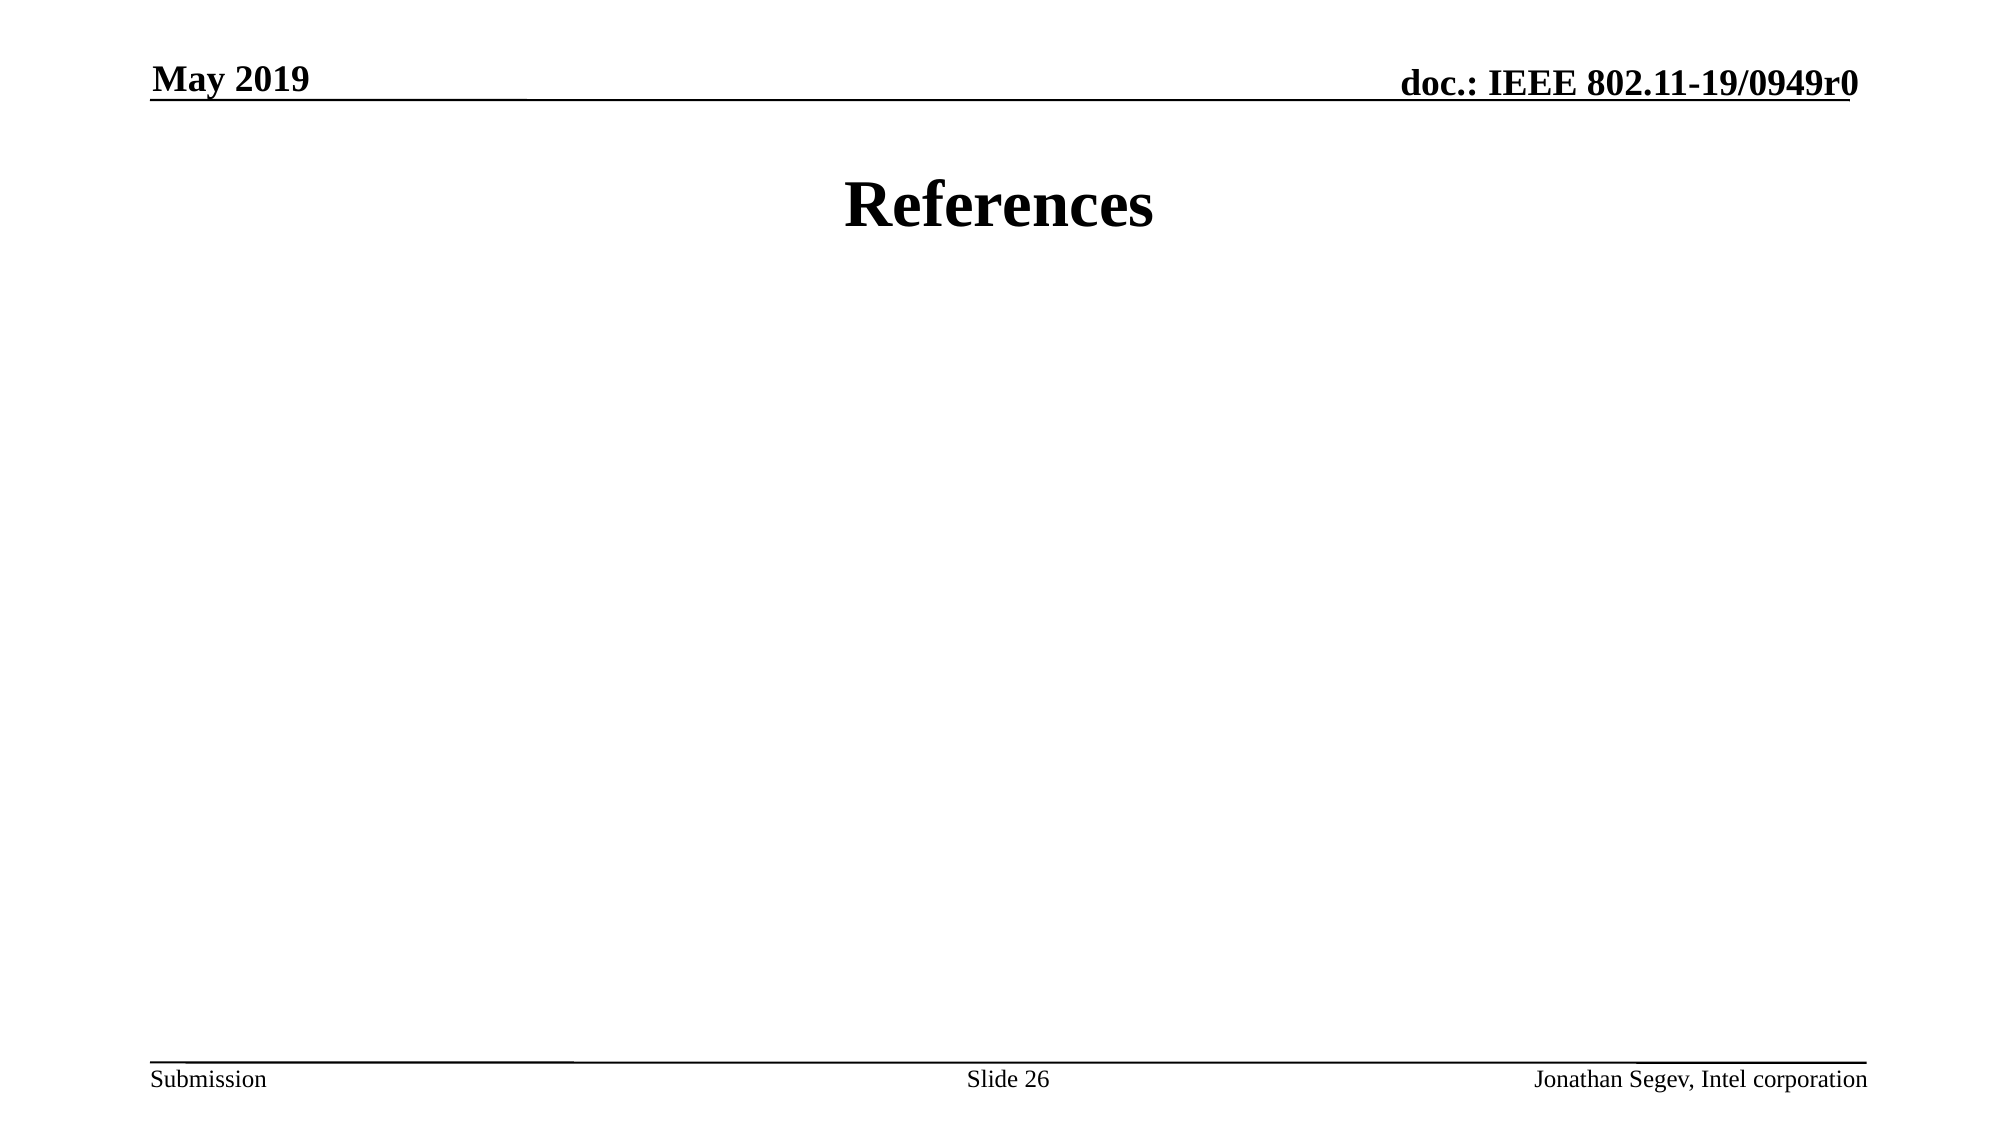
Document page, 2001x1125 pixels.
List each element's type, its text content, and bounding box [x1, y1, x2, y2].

footer Jonathan Segev, Intel corporation [1171, 1061, 1869, 1093]
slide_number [152, 54, 563, 100]
title References [149, 112, 1850, 288]
slide_number Slide 26 [950, 1061, 1067, 1123]
